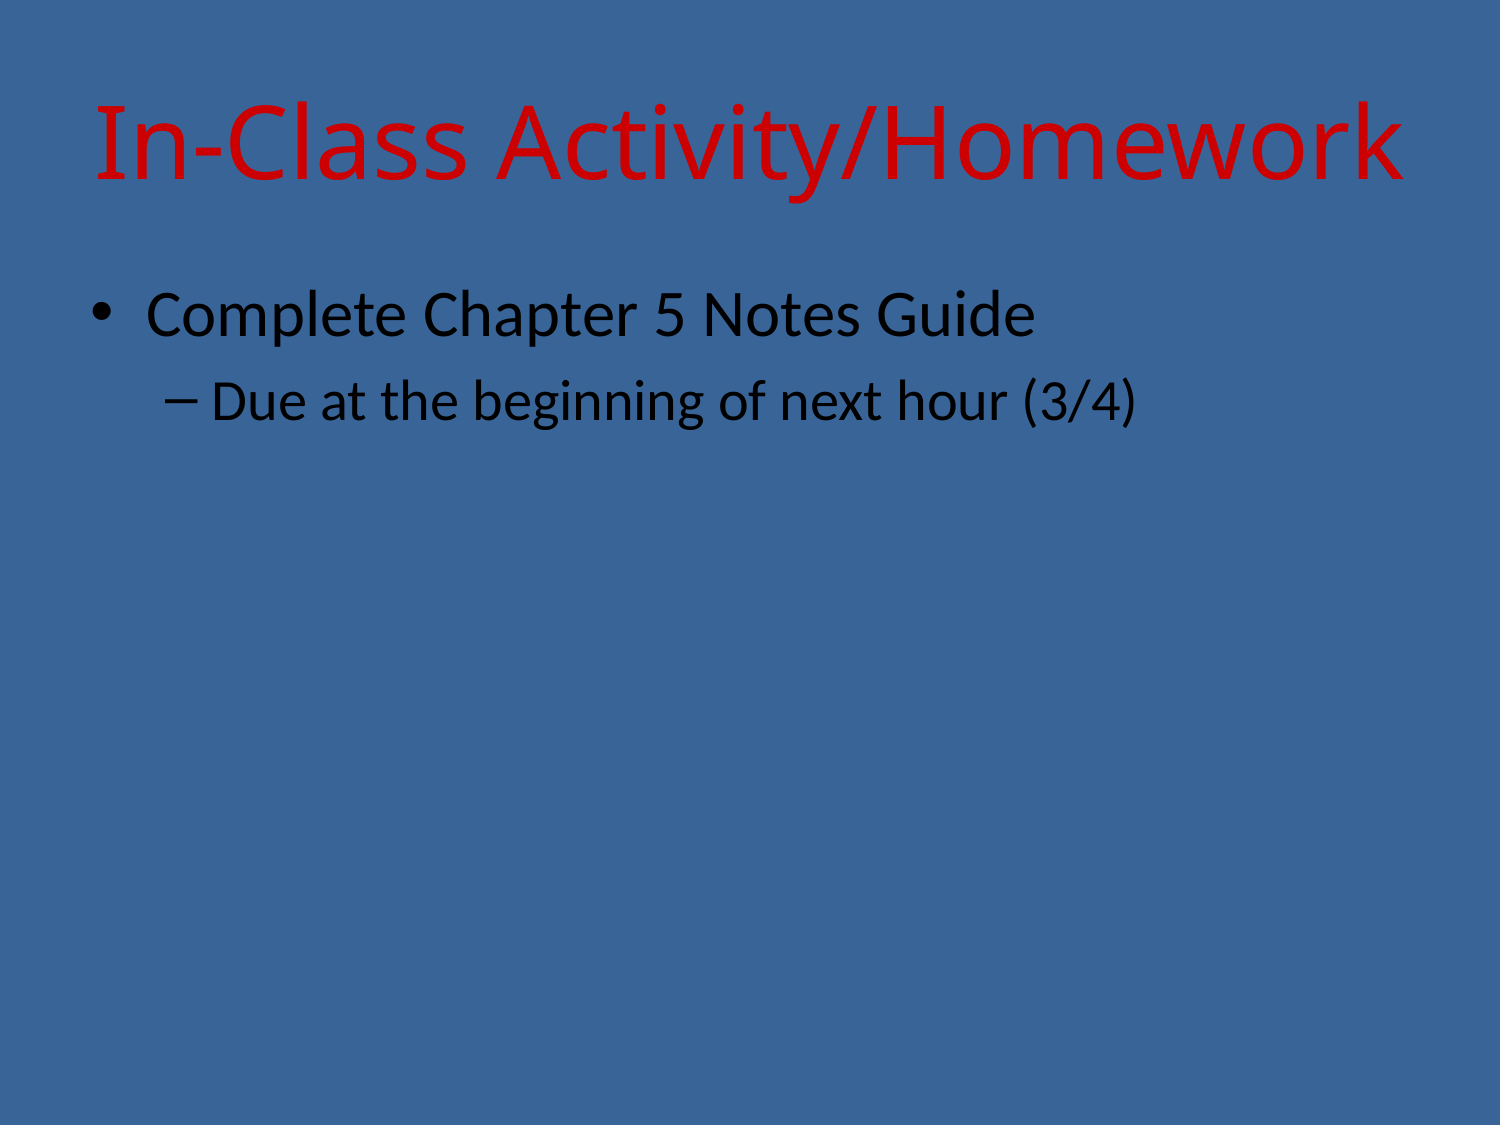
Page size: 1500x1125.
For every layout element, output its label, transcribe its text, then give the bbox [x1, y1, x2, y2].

title In-Class Activity/Homework [74, 44, 1426, 233]
list Complete Chapter 5 Notes Guide Due at the beginning of next hour (3/4) [74, 262, 1426, 1006]
